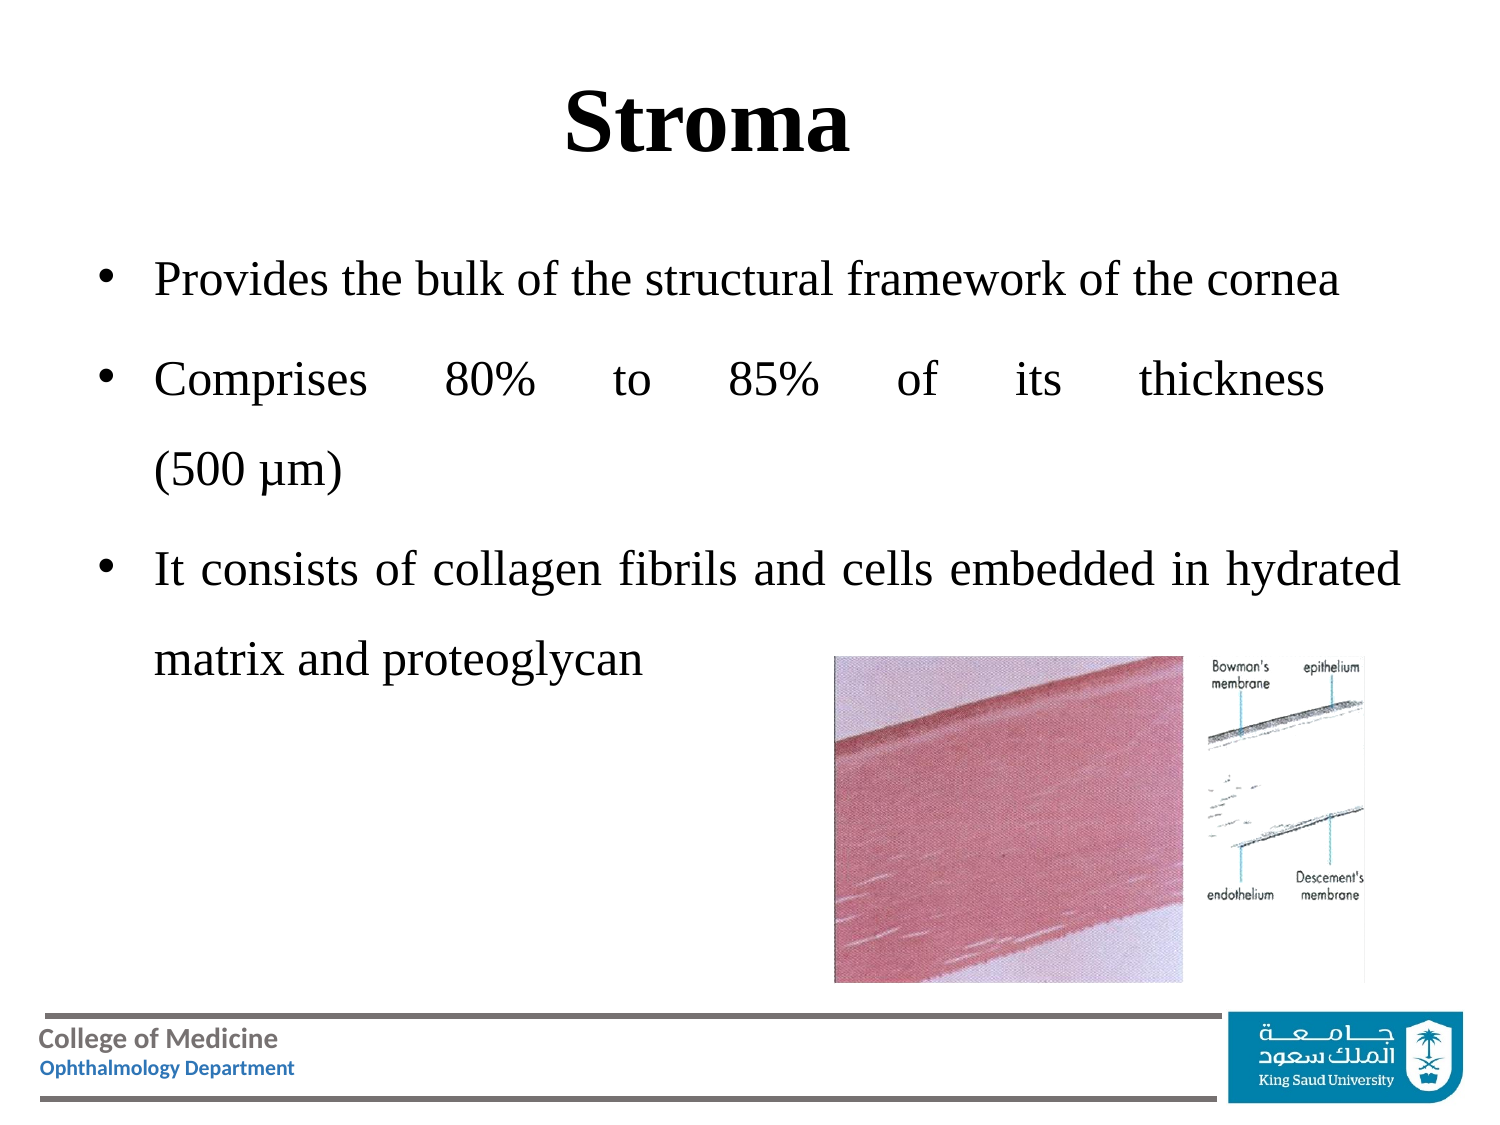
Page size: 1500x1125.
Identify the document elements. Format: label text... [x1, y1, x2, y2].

picture [1226, 1009, 1465, 1106]
list Provides the bulk of the structural framework of the cornea Comprises 80% to 85% of its thickness (500 µm) It consists of collagen fibrils and cells embedded in hydrated matrix and proteoglycan [82, 208, 1418, 951]
title Stroma [75, 45, 1341, 185]
picture [832, 656, 1365, 988]
